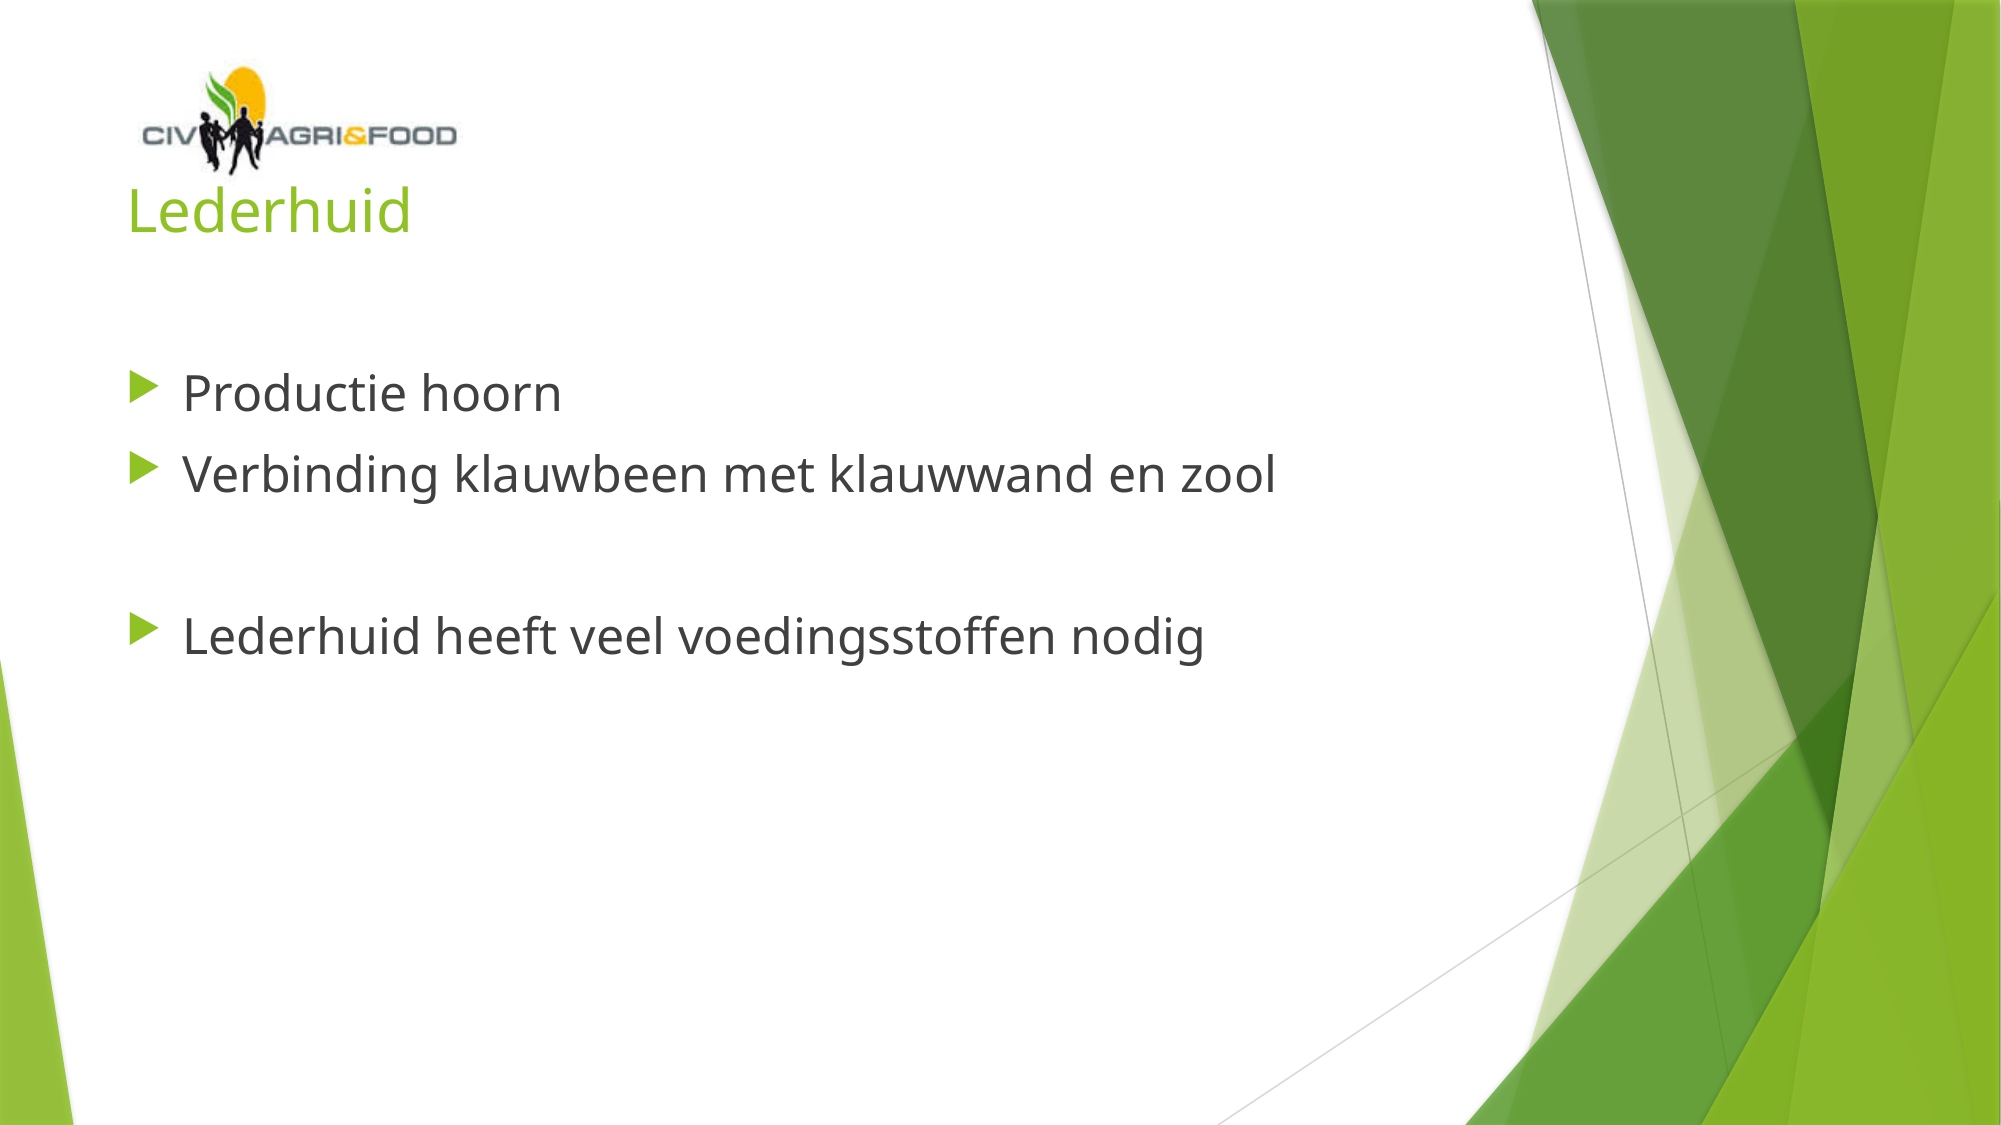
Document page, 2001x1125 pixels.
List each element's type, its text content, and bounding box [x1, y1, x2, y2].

picture [137, 59, 463, 99]
title Lederhuid [111, 99, 1522, 317]
list Productie hoorn Verbinding klauwbeen met klauwwand en zool Lederhuid heeft veel voedingsstoffen nodig [111, 354, 1522, 992]
